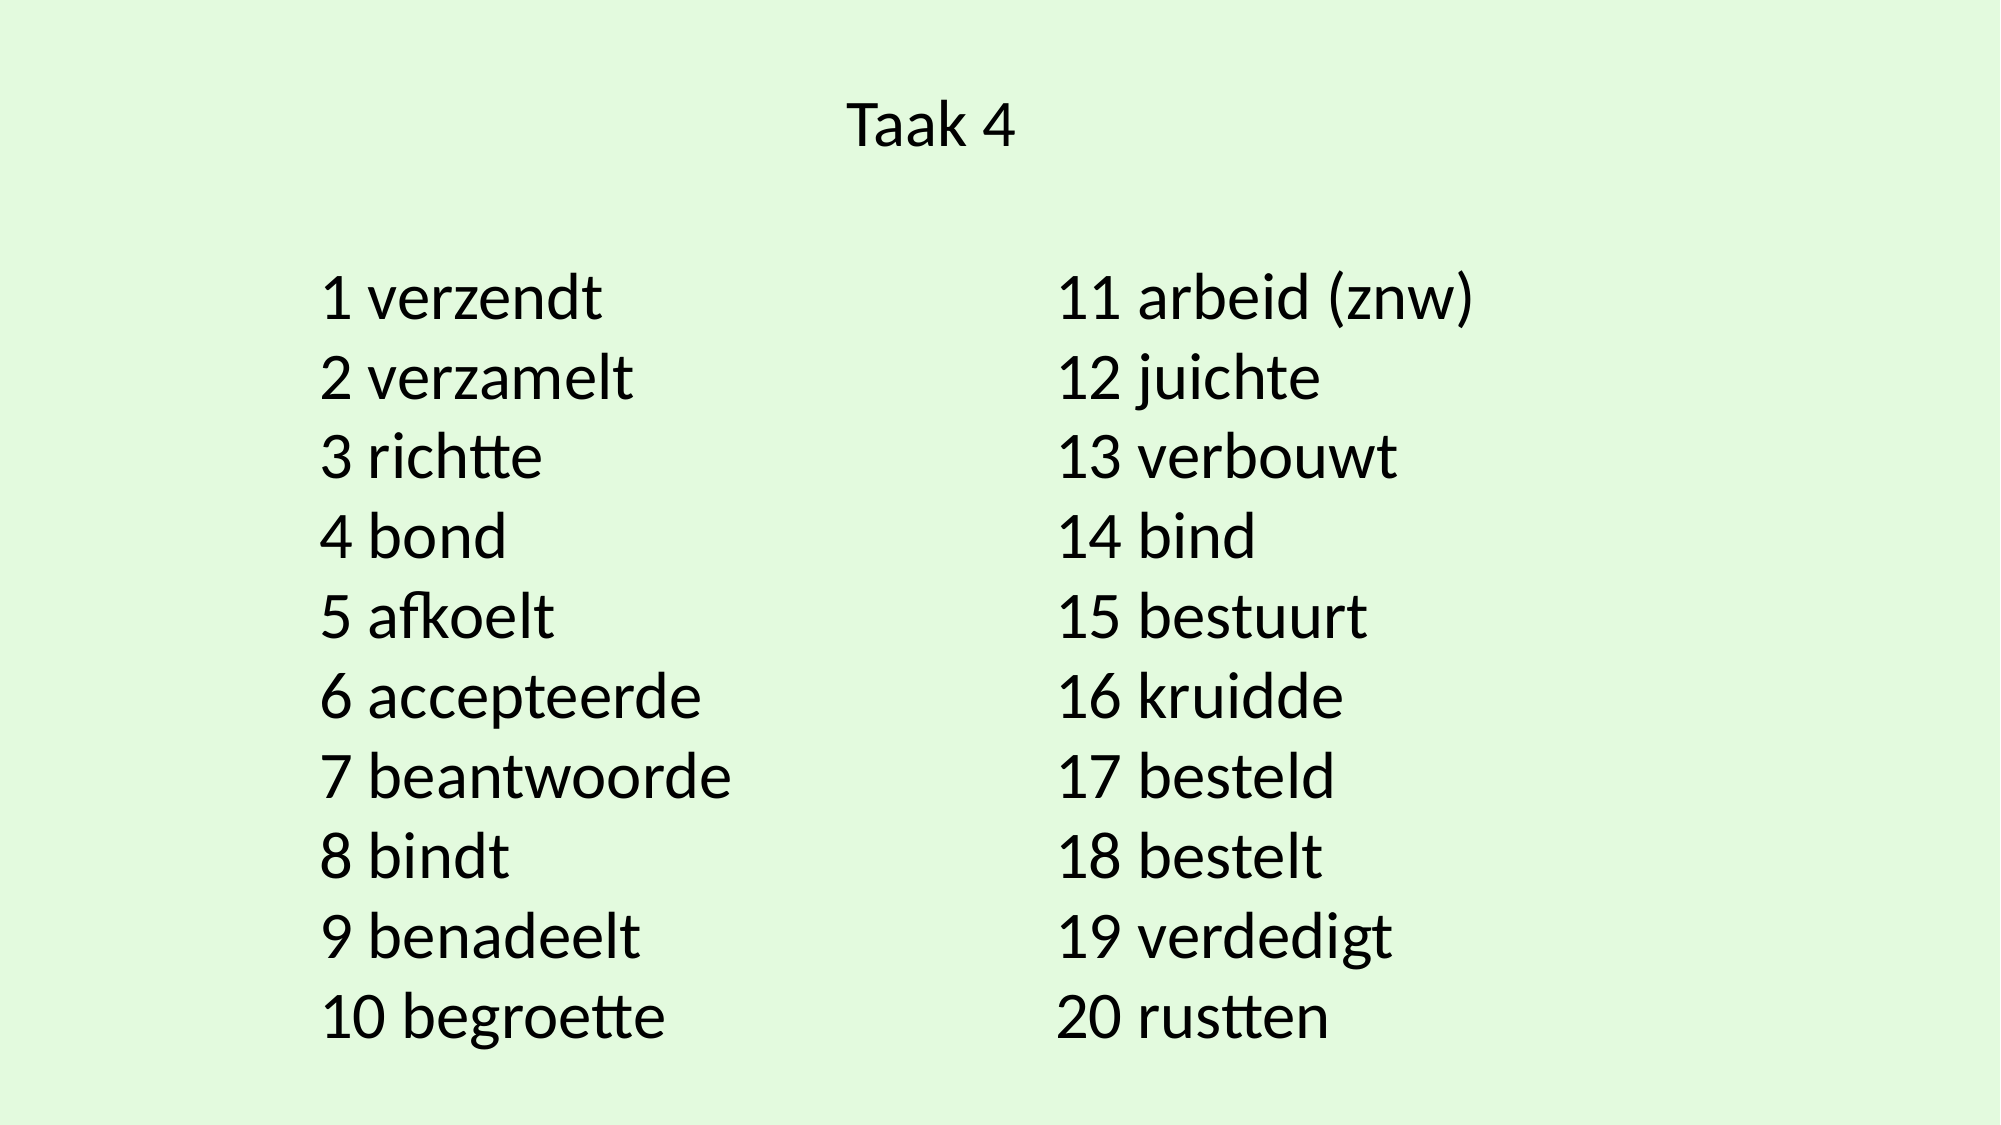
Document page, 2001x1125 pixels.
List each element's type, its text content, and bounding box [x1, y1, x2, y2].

text_box 1 verzendt 2 verzamelt 3 richtte 4 bond 5 afkoelt 6 accepteerde 7 beantwoorde 8 bindt 9 benadeelt 10 begroette [304, 245, 932, 1060]
text_box 11 arbeid (znw) 12 juichte 13 verbouwt 14 bind 15 bestuurt 16 kruidde 17 besteld 18 bestelt 19 verdedigt 20 rustten [1040, 245, 1669, 1060]
text_box Taak 4 [545, 72, 1318, 168]
